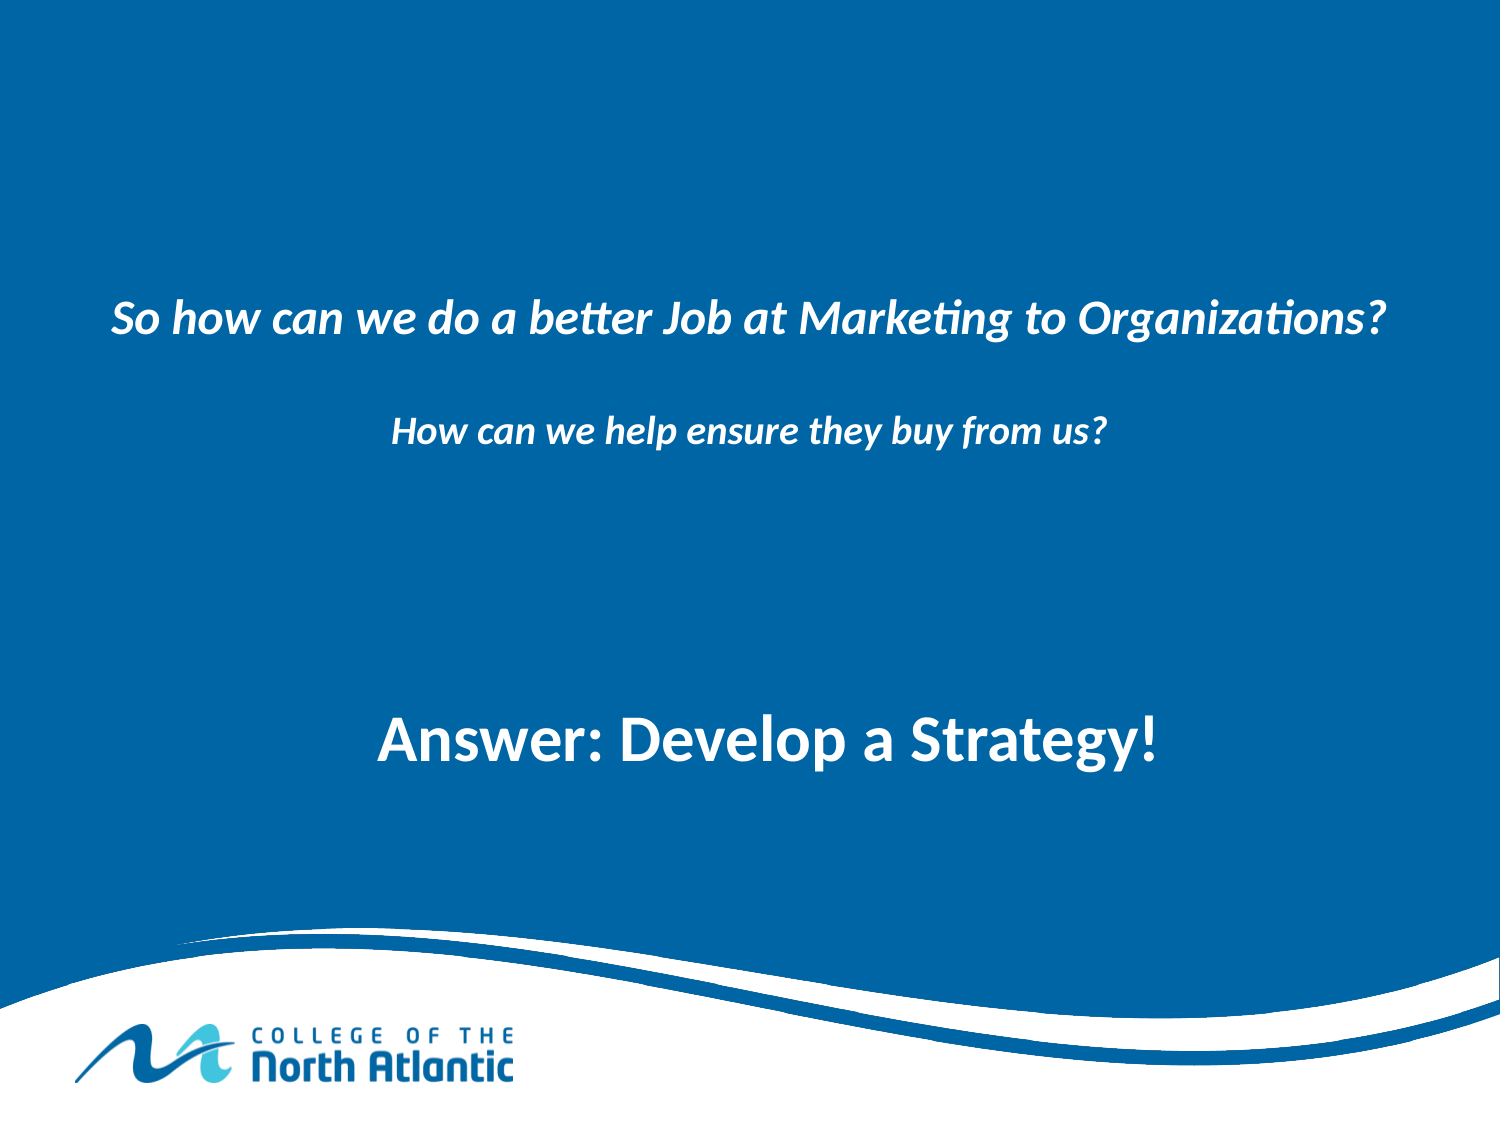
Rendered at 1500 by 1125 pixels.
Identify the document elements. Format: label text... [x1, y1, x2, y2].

list Answer: Develop a Strategy! [362, 687, 1375, 993]
picture [0, 928, 1500, 1125]
title So how can we do a better Job at Marketing to Organizations? How can we help ensure they buy from us? [75, 275, 1425, 463]
